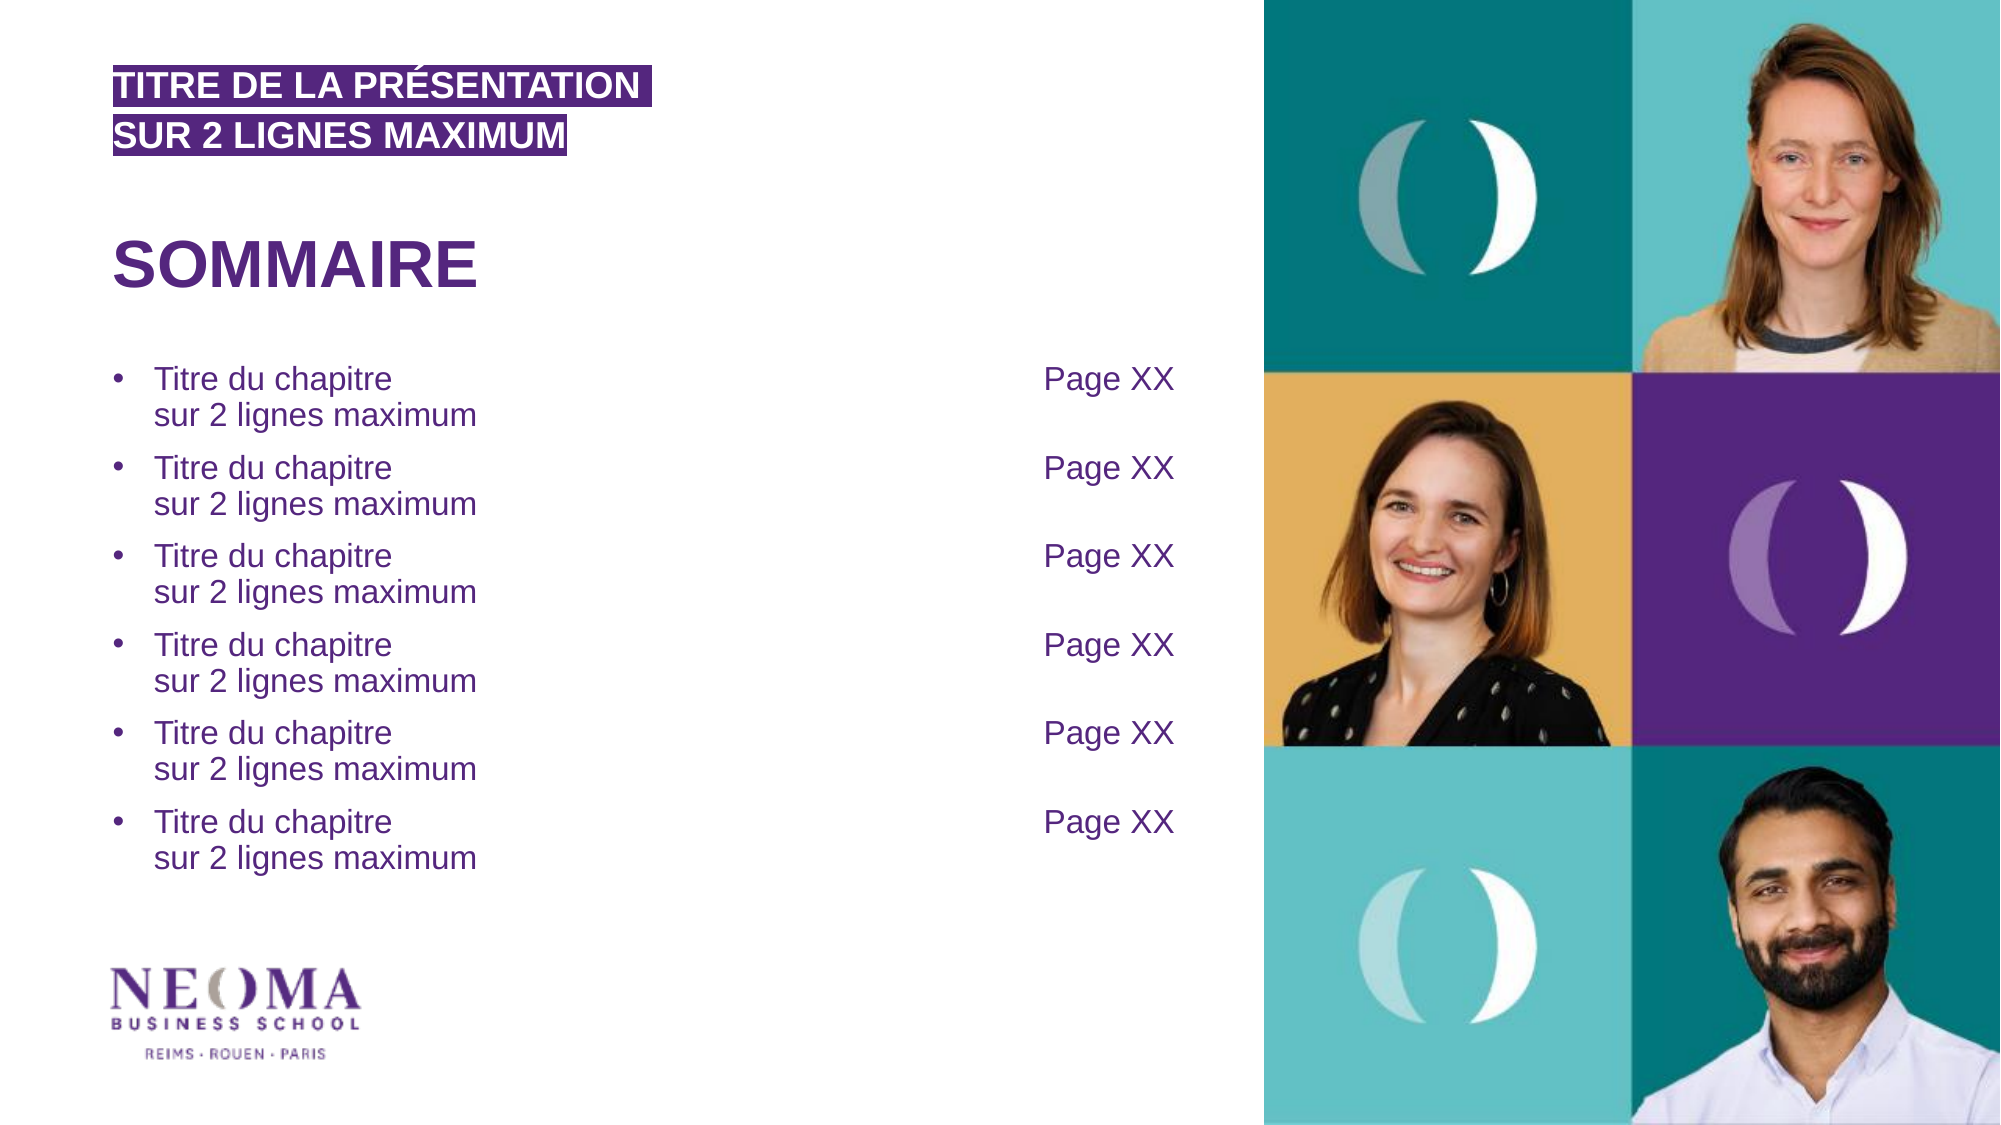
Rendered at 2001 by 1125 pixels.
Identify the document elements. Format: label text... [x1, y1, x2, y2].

list Titre du chapitre sur 2 lignes maximum [97, 708, 983, 797]
picture [1264, 0, 2000, 1125]
title TITRE DE LA Présentation SUR 2 LIGNES MAXIMUM [97, 49, 1190, 168]
picture [73, 929, 398, 1099]
list Page XX [983, 354, 1190, 442]
list Titre du chapitre sur 2 lignes maximum [97, 442, 983, 531]
list Page XX [983, 442, 1190, 531]
list Titre du chapitre sur 2 lignes maximum [97, 354, 983, 442]
list sommaire [97, 203, 629, 319]
list Titre du chapitre sur 2 lignes maximum [97, 797, 983, 886]
list Page XX [983, 620, 1190, 708]
list Page XX [983, 797, 1190, 886]
list Page XX [983, 708, 1190, 797]
list Page XX [983, 531, 1190, 620]
list Titre du chapitre sur 2 lignes maximum [97, 620, 983, 708]
list Titre du chapitre sur 2 lignes maximum [97, 531, 983, 620]
